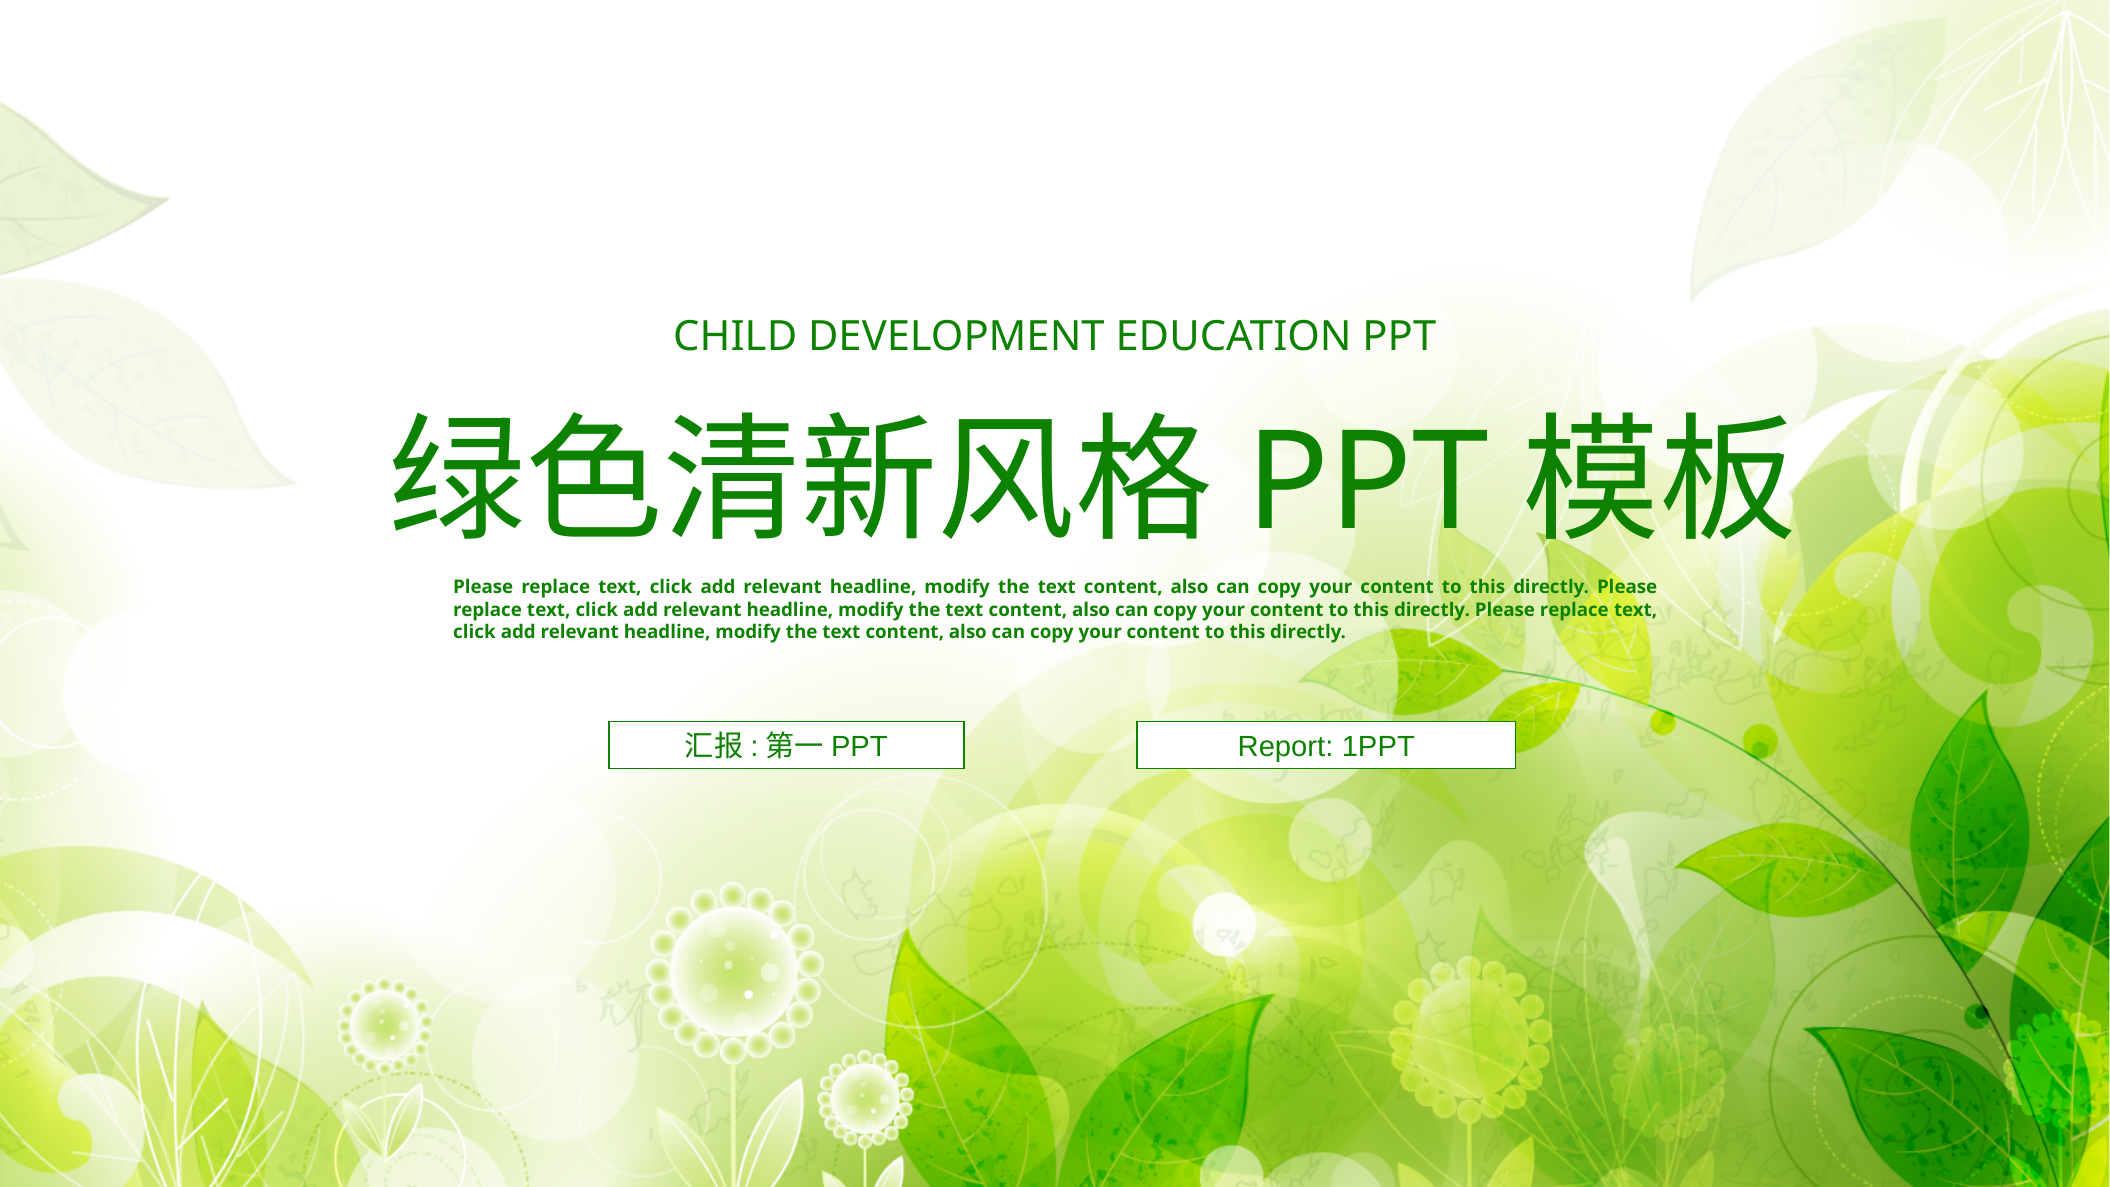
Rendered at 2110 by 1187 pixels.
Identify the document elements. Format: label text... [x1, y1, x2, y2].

text_box Please replace text, click add relevant headline, modify the text content, also can copy your content to this directly. Please replace text, click add relevant headline, modify the text content, also can copy your content to this directly. Please replace text, click add relevant headline, modify the text content, also can copy your content to this directly. [453, 574, 1657, 643]
text_box Report: 1PPT [1137, 721, 1516, 769]
text_box 汇报:第一PPT [608, 721, 964, 769]
text_box [0, 0, 2110, 1187]
text_box 绿色清新风格PPT模板 [363, 391, 1823, 557]
text_box CHILD DEVELOPMENT EDUCATION PPT [571, 308, 1538, 359]
